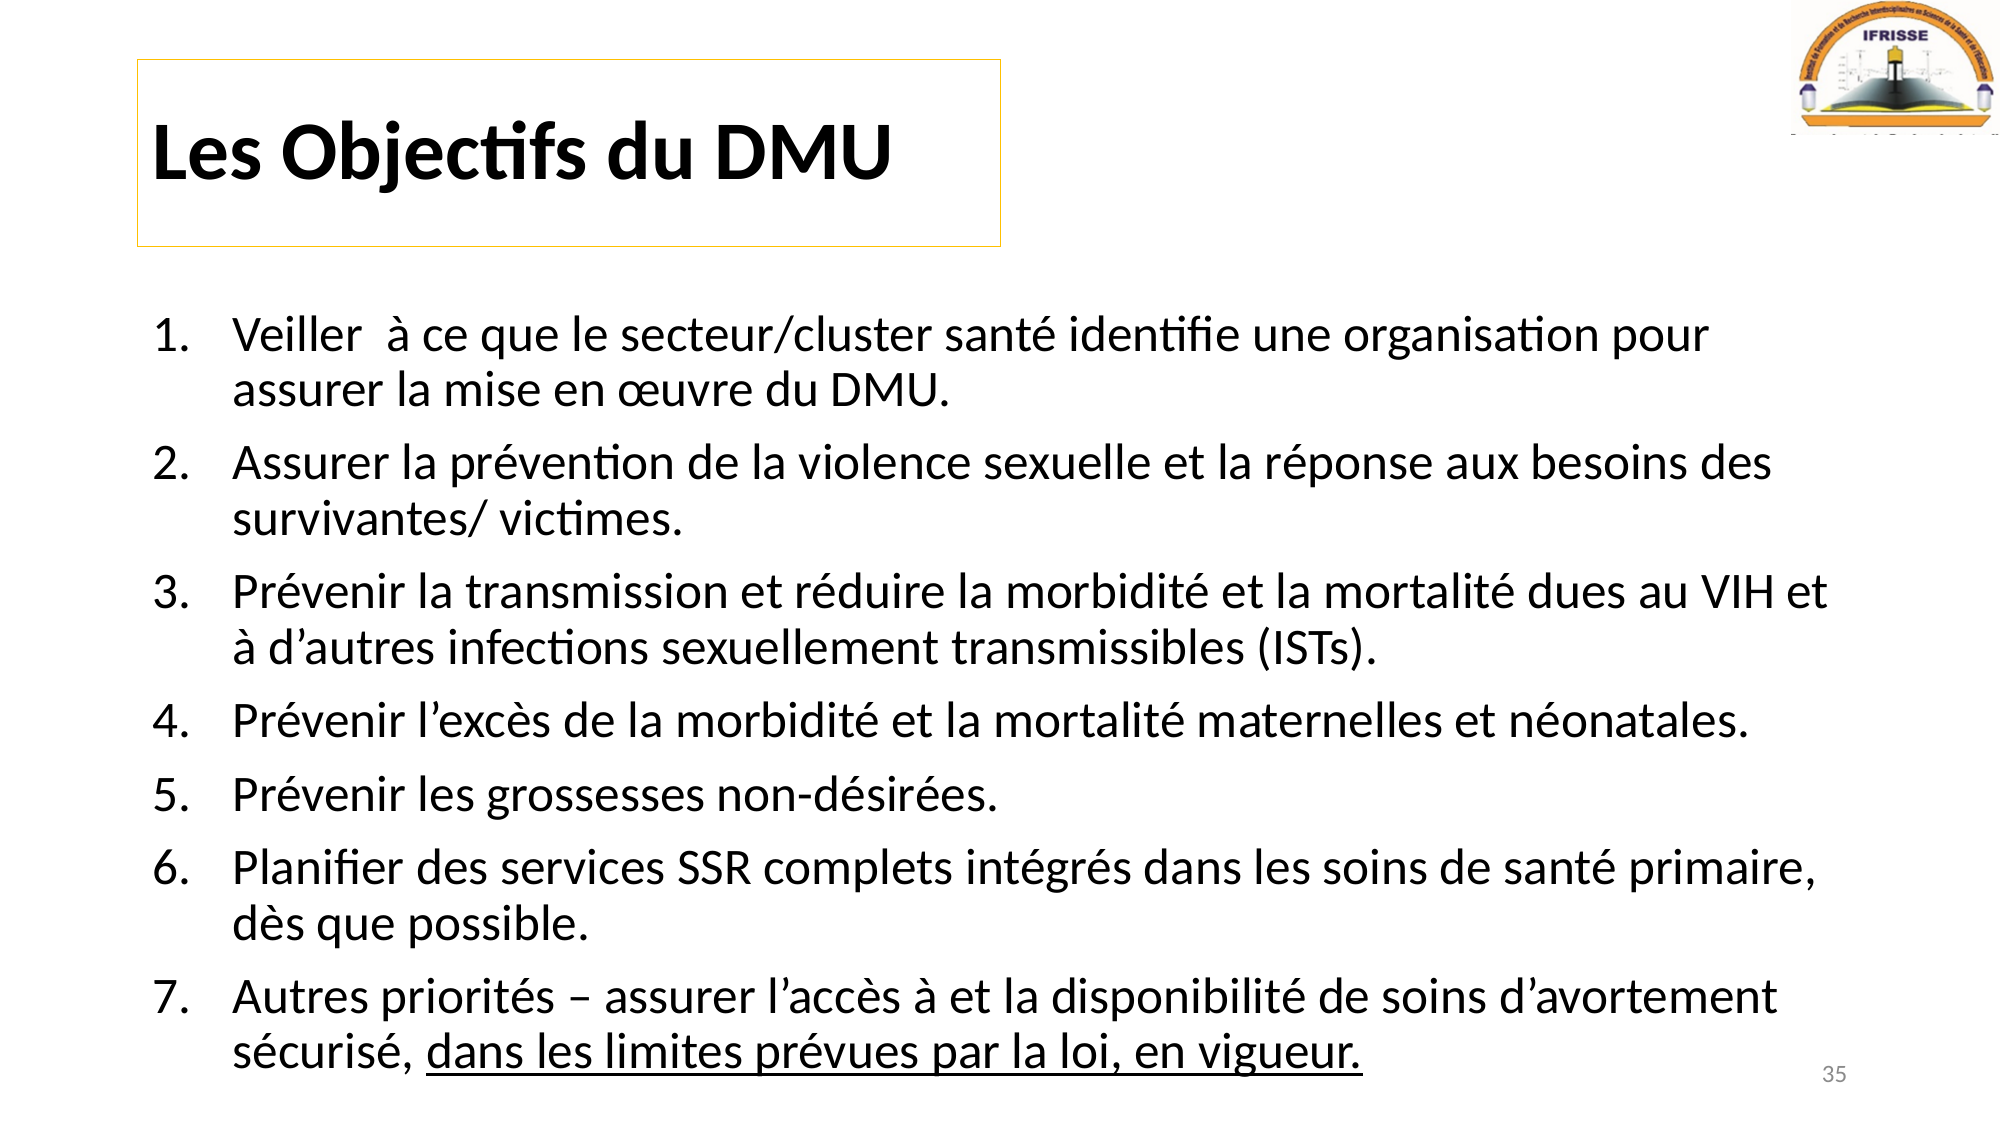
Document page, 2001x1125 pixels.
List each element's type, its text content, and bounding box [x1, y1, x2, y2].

slide_number 35 [1412, 1042, 1863, 1103]
picture [1791, 0, 2000, 135]
title Les Objectifs du DMU [137, 59, 1001, 247]
list Veiller à ce que le secteur/cluster santé identifie une organisation pour assurer la mise en œuvre du DMU. Assurer la prévention de la violence sexuelle et la réponse aux besoins des survivantes/ victimes. Prévenir la transmission et réduire la morbidité et la mortalité dues au VIH et à d’autres infections sexuellement transmissibles (ISTs). Prévenir l’excès de la morbidité et la mortalité maternelles et néonatales. Prévenir les grossesses non-désirées. Planifier des services SSR complets intégrés dans les soins de santé primaire, dès que possible. Autres priorités – assurer l’accès à et la disponibilité de soins d’avortement sécurisé, dans les limites prévues par la loi, en vigueur. [137, 299, 1863, 1103]
